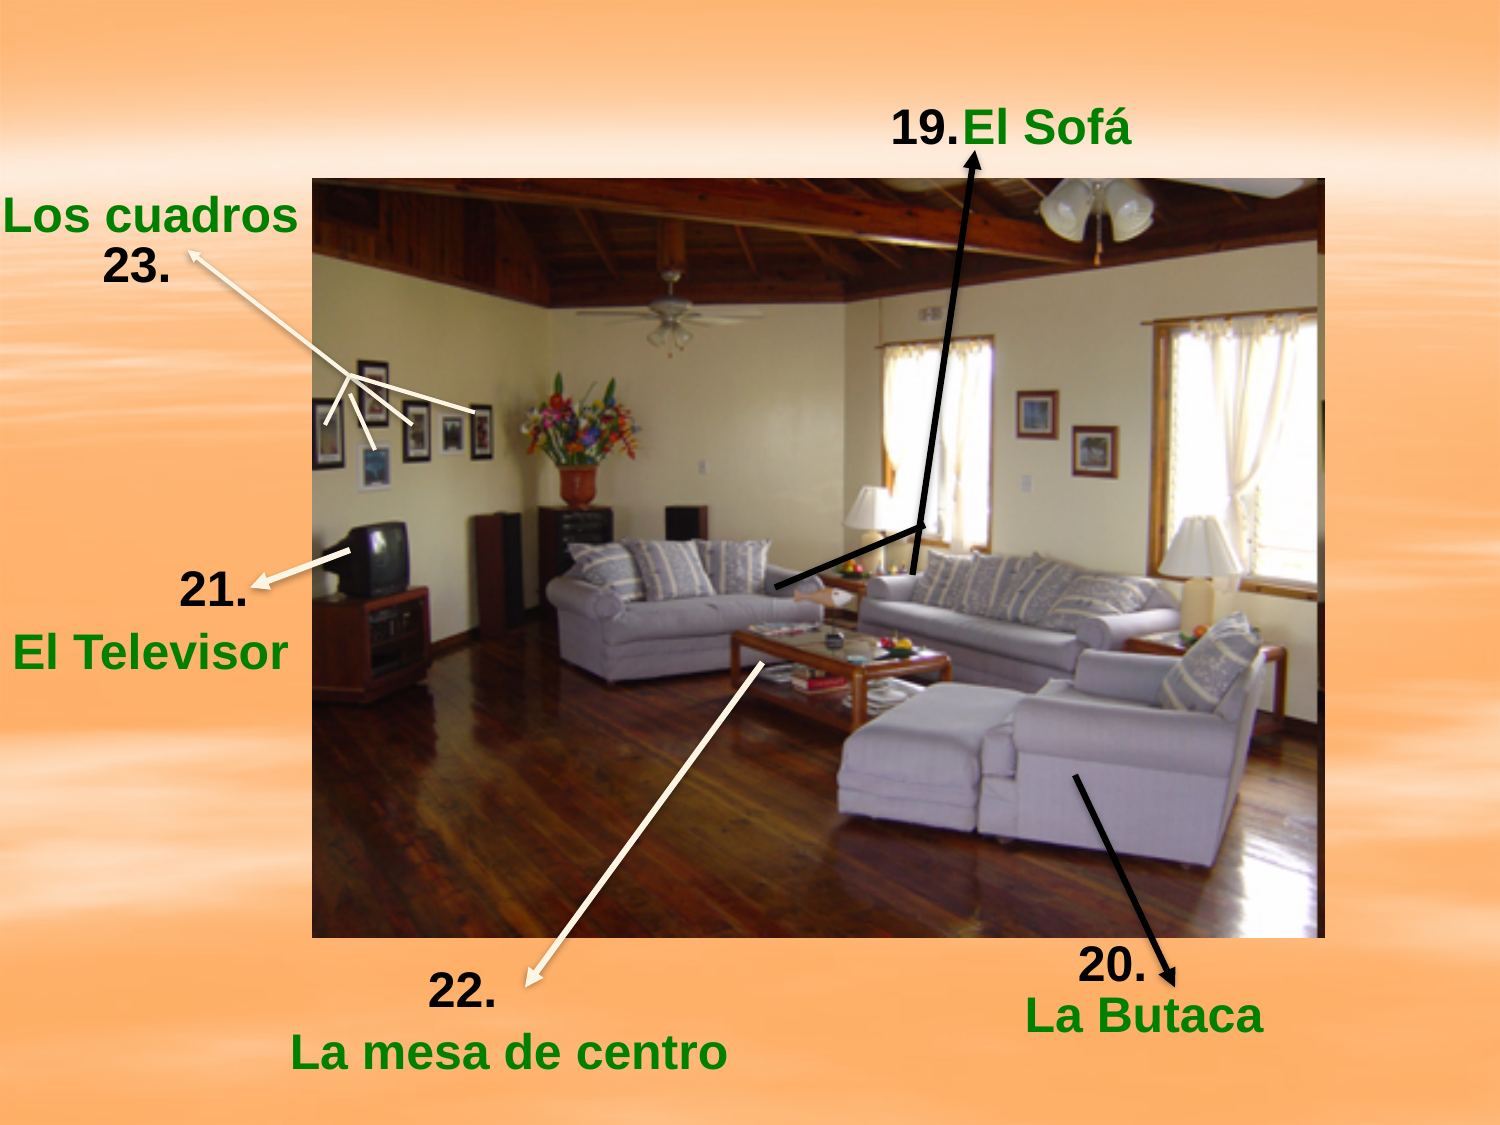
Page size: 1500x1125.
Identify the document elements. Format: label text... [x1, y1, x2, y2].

text_box [1163, 954, 1176, 974]
text_box La Butaca [1009, 974, 1375, 1050]
text_box 23. [87, 224, 187, 300]
text_box 19. [875, 87, 975, 163]
text_box La mesa de centro [275, 1012, 775, 1088]
text_box [264, 562, 307, 590]
text_box El Sofá [975, 87, 1313, 163]
text_box 22. [413, 949, 513, 1025]
text_box [525, 947, 559, 988]
text_box Los cuadros [0, 174, 353, 250]
text_box 20. [1063, 947, 1163, 999]
picture [312, 177, 1326, 938]
text_box [187, 250, 307, 346]
text_box 21. [164, 549, 264, 624]
text_box El Televisor [0, 612, 307, 688]
text_box [962, 163, 982, 176]
